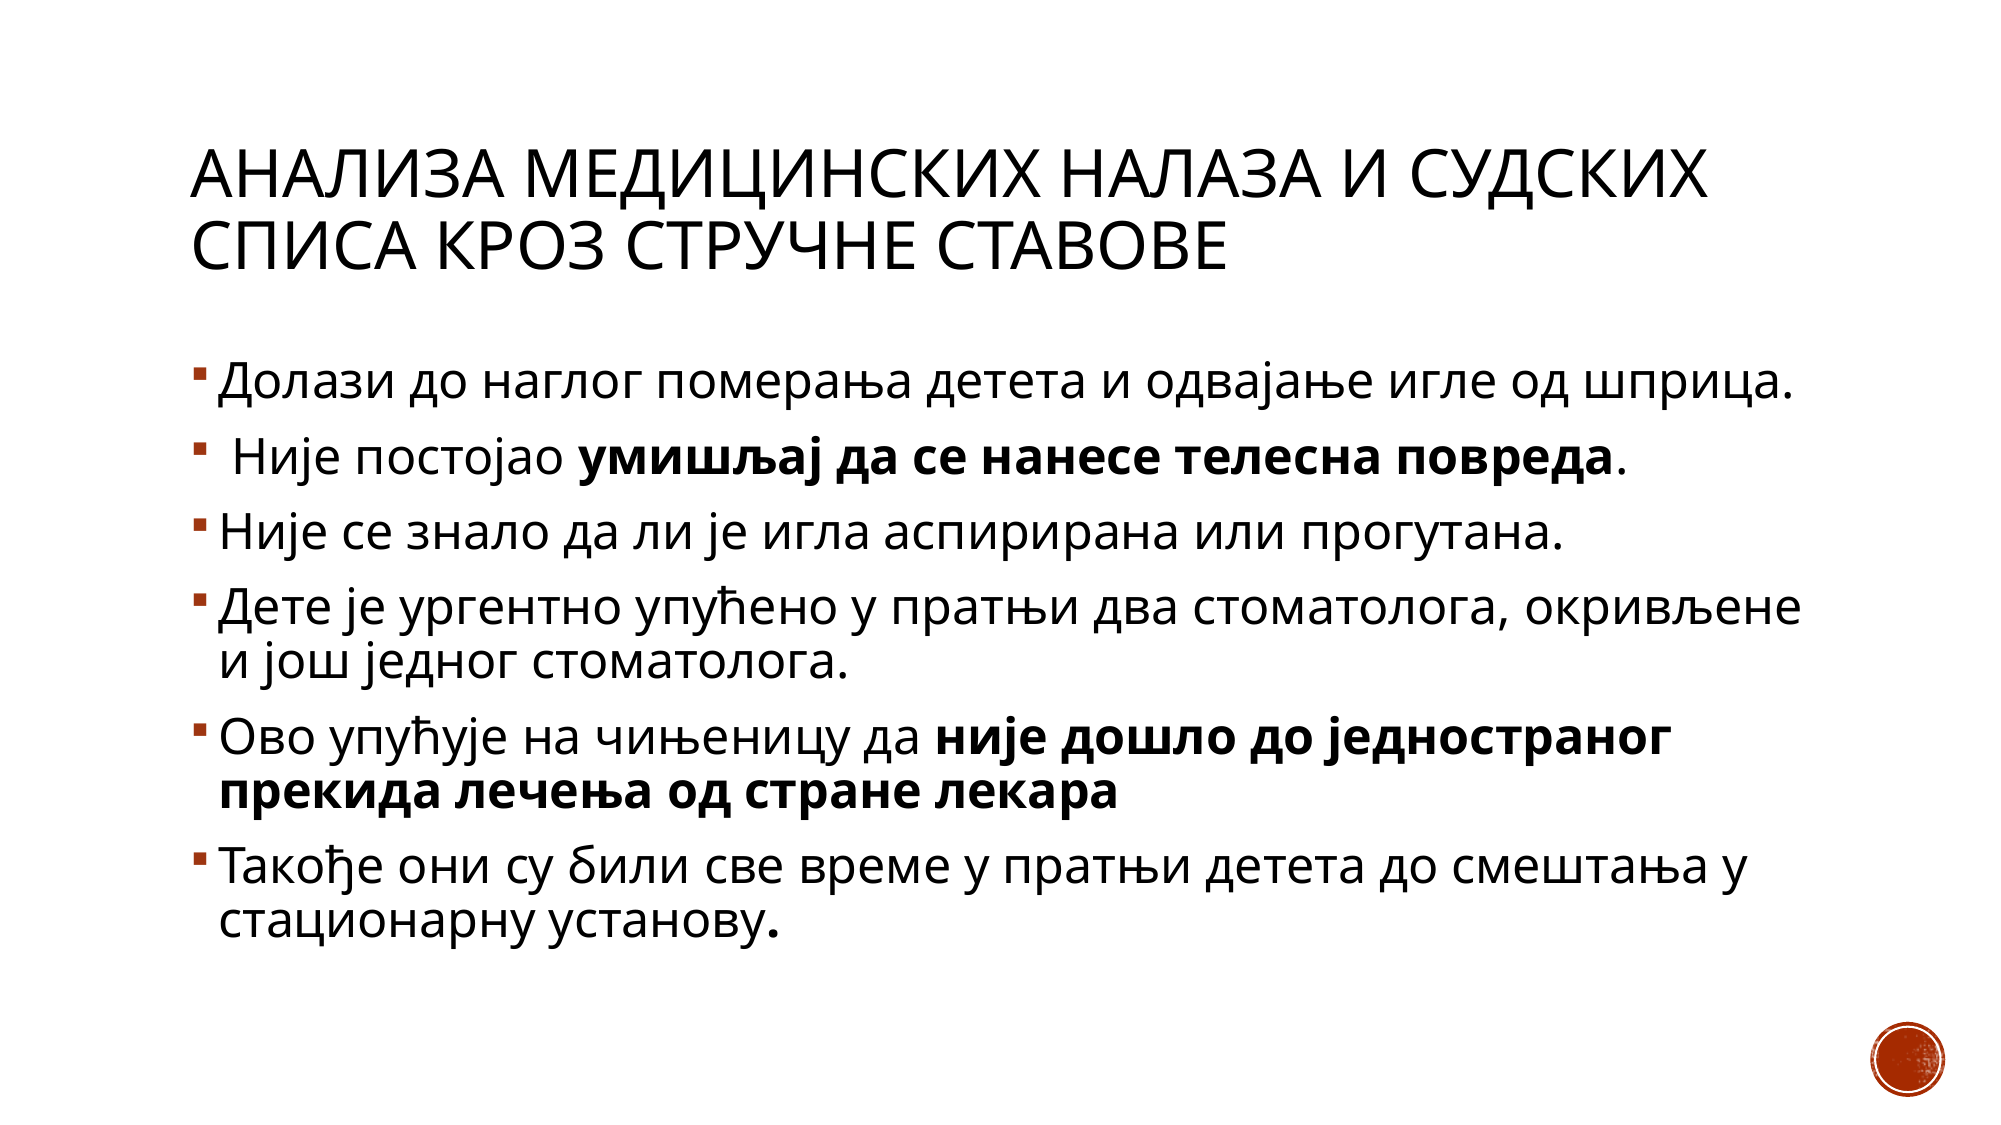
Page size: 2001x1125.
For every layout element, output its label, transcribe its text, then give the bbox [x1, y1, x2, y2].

list Долази до наглог померања детета и одвајање игле од шприца. Није постојао умишљај да се нанесе телесна повреда. Није се знало да ли је игла аспирирана или прогутана. Дете је ургентно упућено у пратњи два стоматолога, окривљене и још једног стоматолога. Ово упућује на чињеницу да није дошло до једностраног прекида лечења од стране лекара Такође они су били све време у пратњи детета до смештања у стационарну установу. [175, 348, 1826, 1013]
title анализа медицинских налаза и судских списа кроз стручне ставове [175, 79, 1826, 344]
